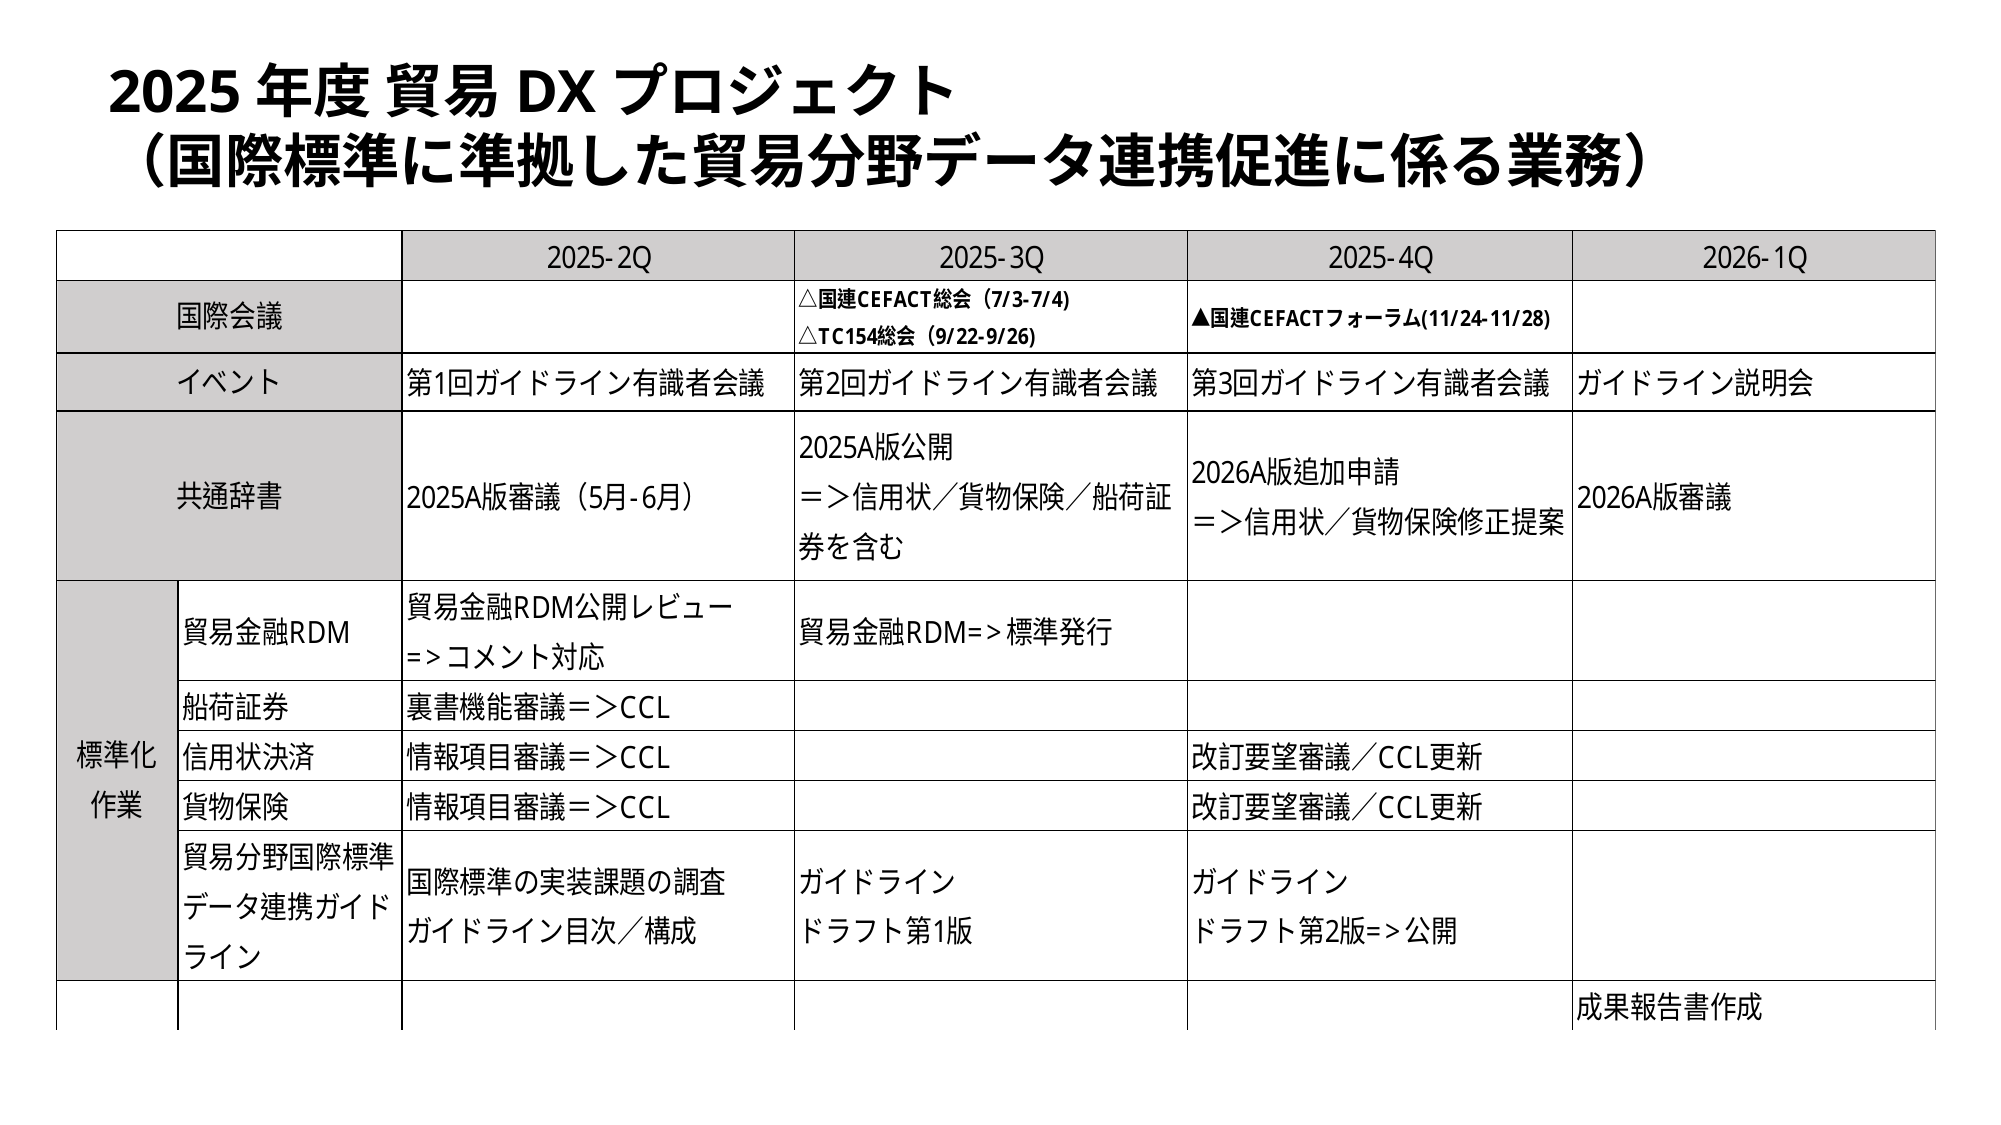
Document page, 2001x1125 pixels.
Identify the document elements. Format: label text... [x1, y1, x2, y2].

text_box 2025年度 貿易DXプロジェクト （国際標準に準拠した貿易分野データ連携促進に係る業務） [93, 47, 1718, 202]
picture [56, 229, 1937, 1032]
